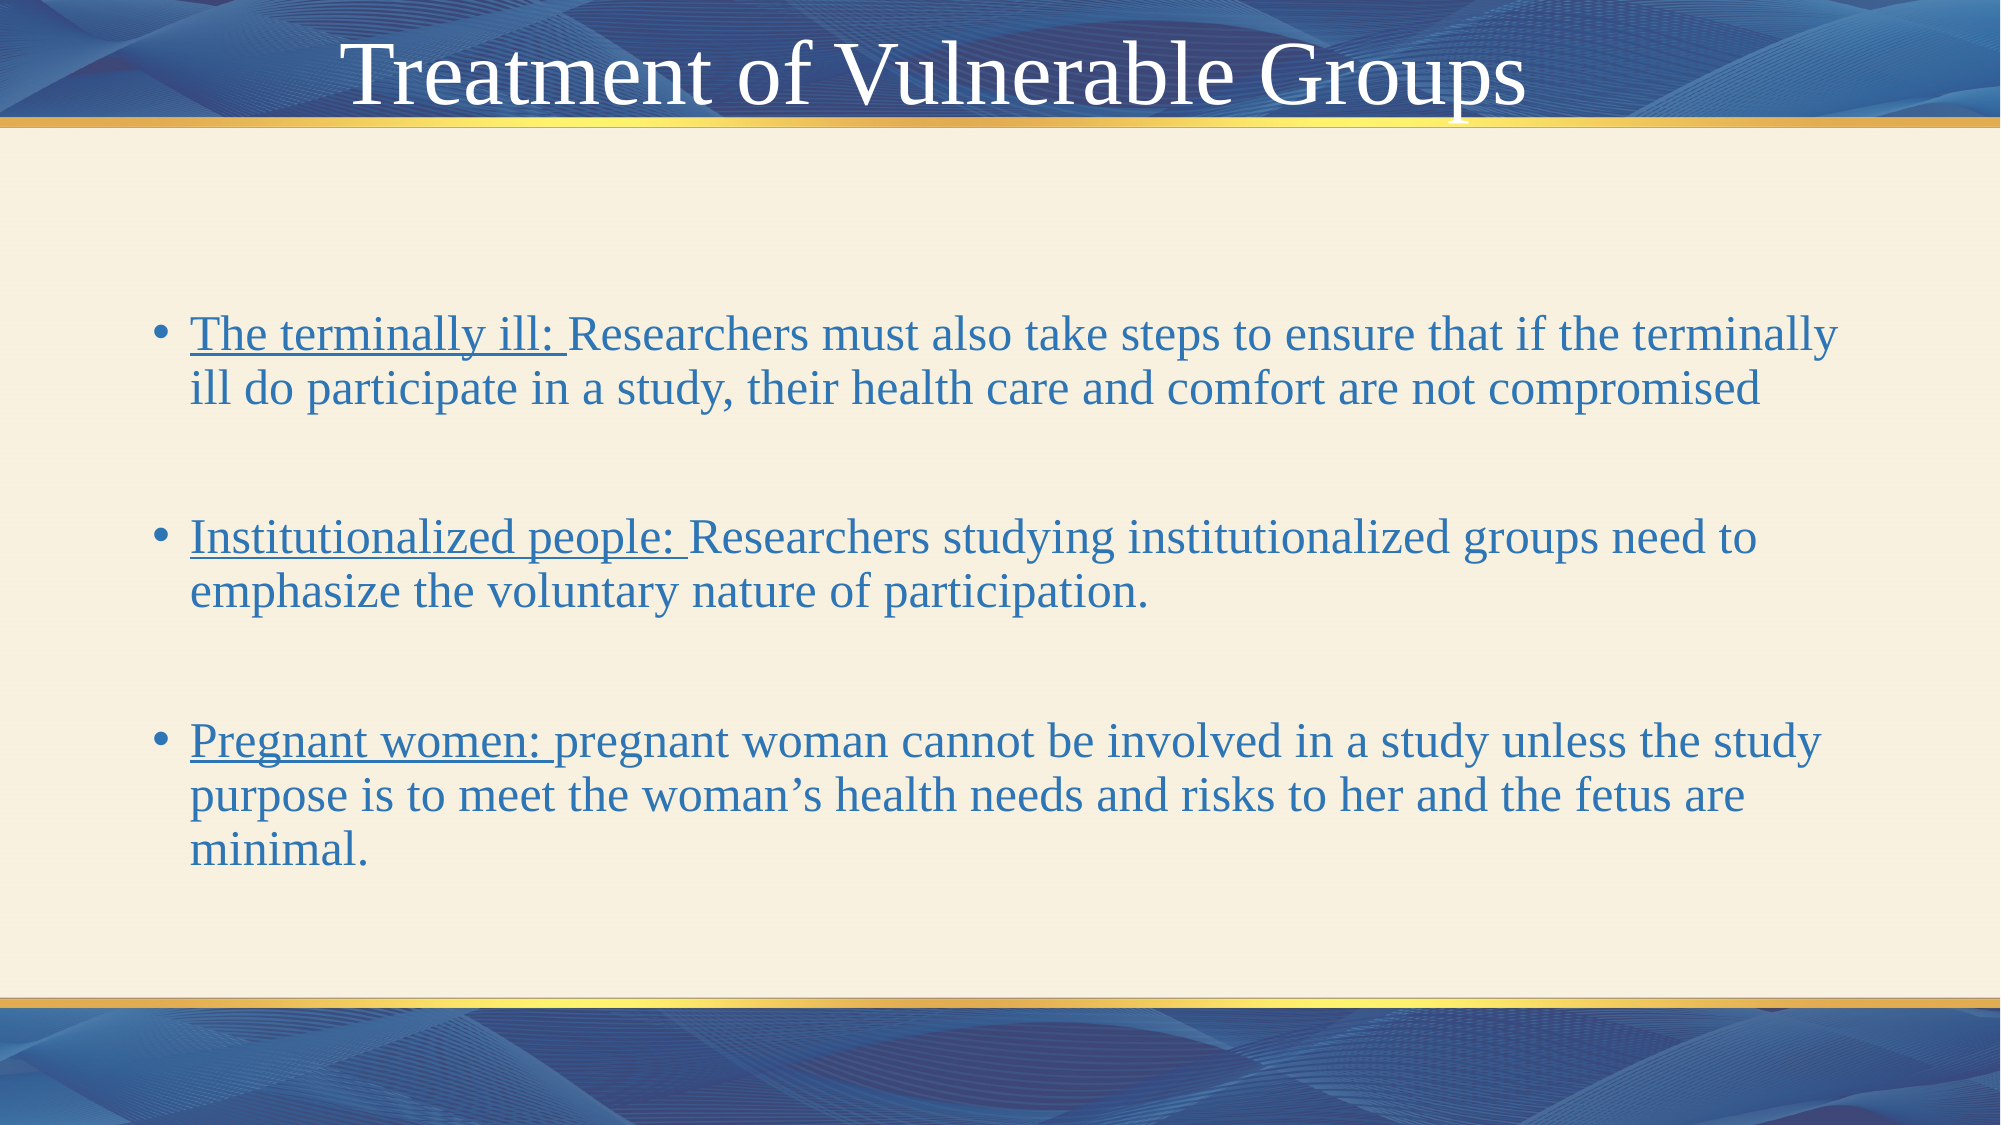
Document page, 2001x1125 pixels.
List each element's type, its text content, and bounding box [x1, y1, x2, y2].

title Treatment of Vulnerable Groups [324, 0, 1675, 150]
picture [0, 0, 2001, 1125]
list The terminally ill: Researchers must also take steps to ensure that if the terminally ill do participate in a study, their health care and comfort are not compromised Institutionalized people: Researchers studying institutionalized groups need to emphasize the voluntary nature of participation. Pregnant women: pregnant woman cannot be involved in a study unless the study purpose is to meet the woman’s health needs and risks to her and the fetus are minimal. [137, 299, 1863, 1014]
